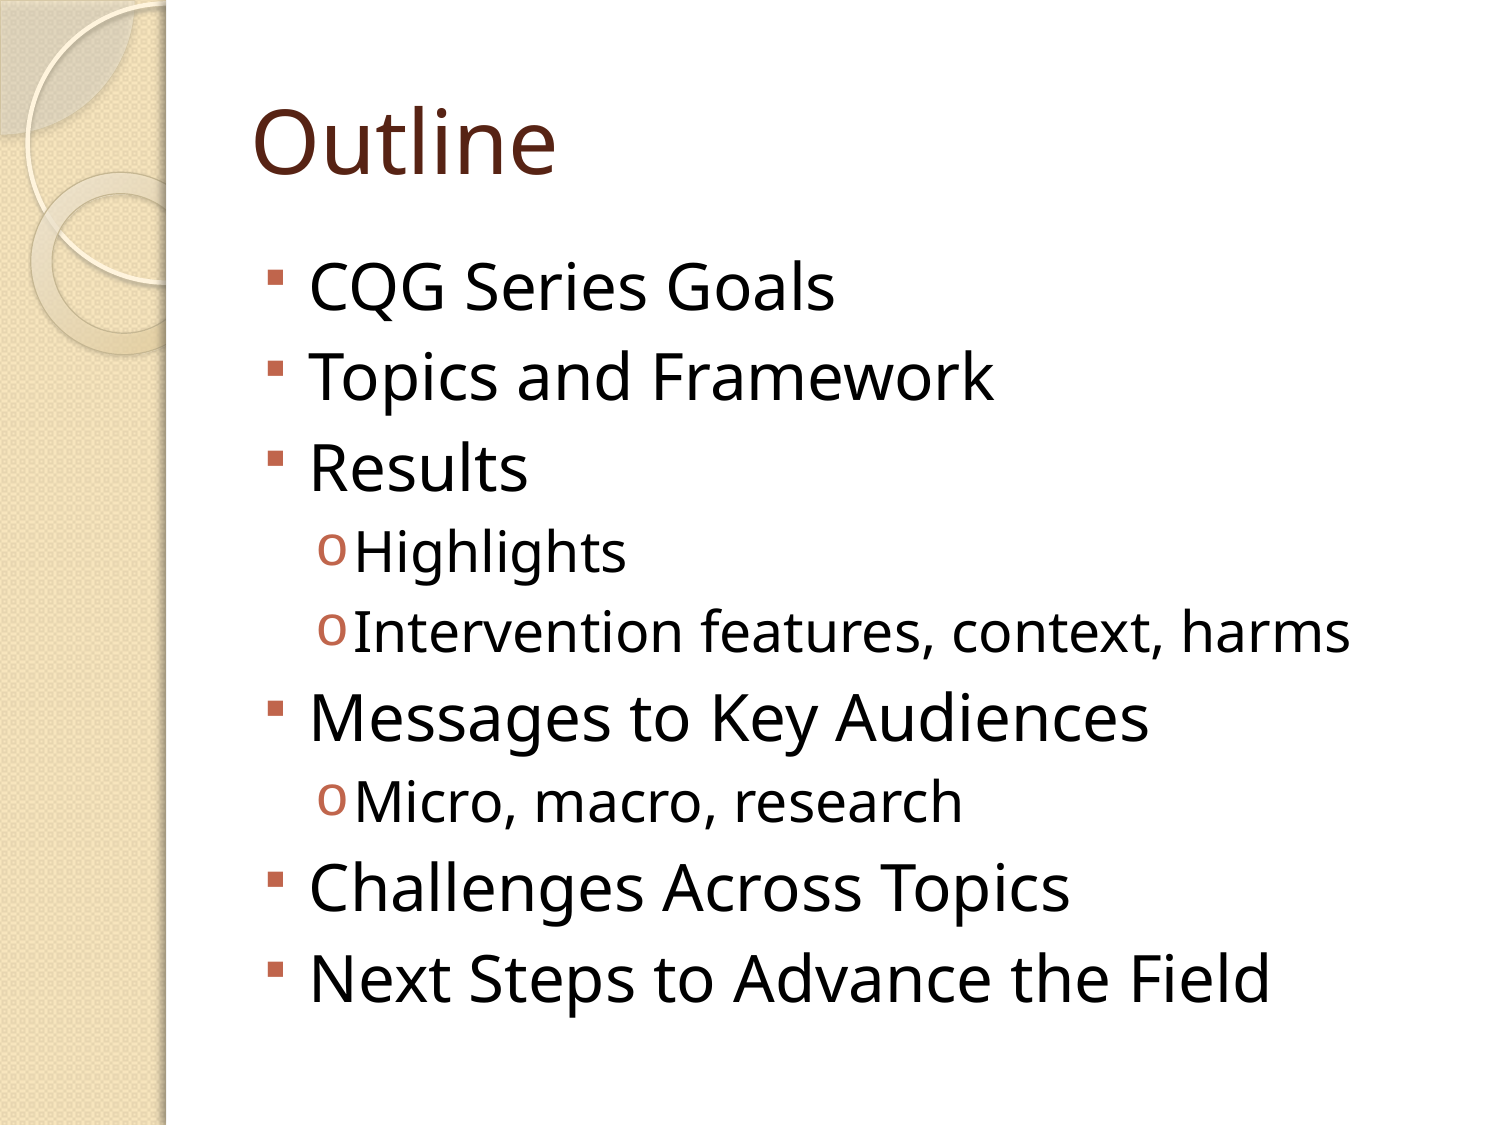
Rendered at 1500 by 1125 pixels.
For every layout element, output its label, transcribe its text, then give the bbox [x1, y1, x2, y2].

title Outline [235, 45, 1466, 233]
list CQG Series Goals Topics and Framework Results Highlights Intervention features, context, harms Messages to Key Audiences Micro, macro, research Challenges Across Topics Next Steps to Advance the Field [235, 237, 1466, 1025]
